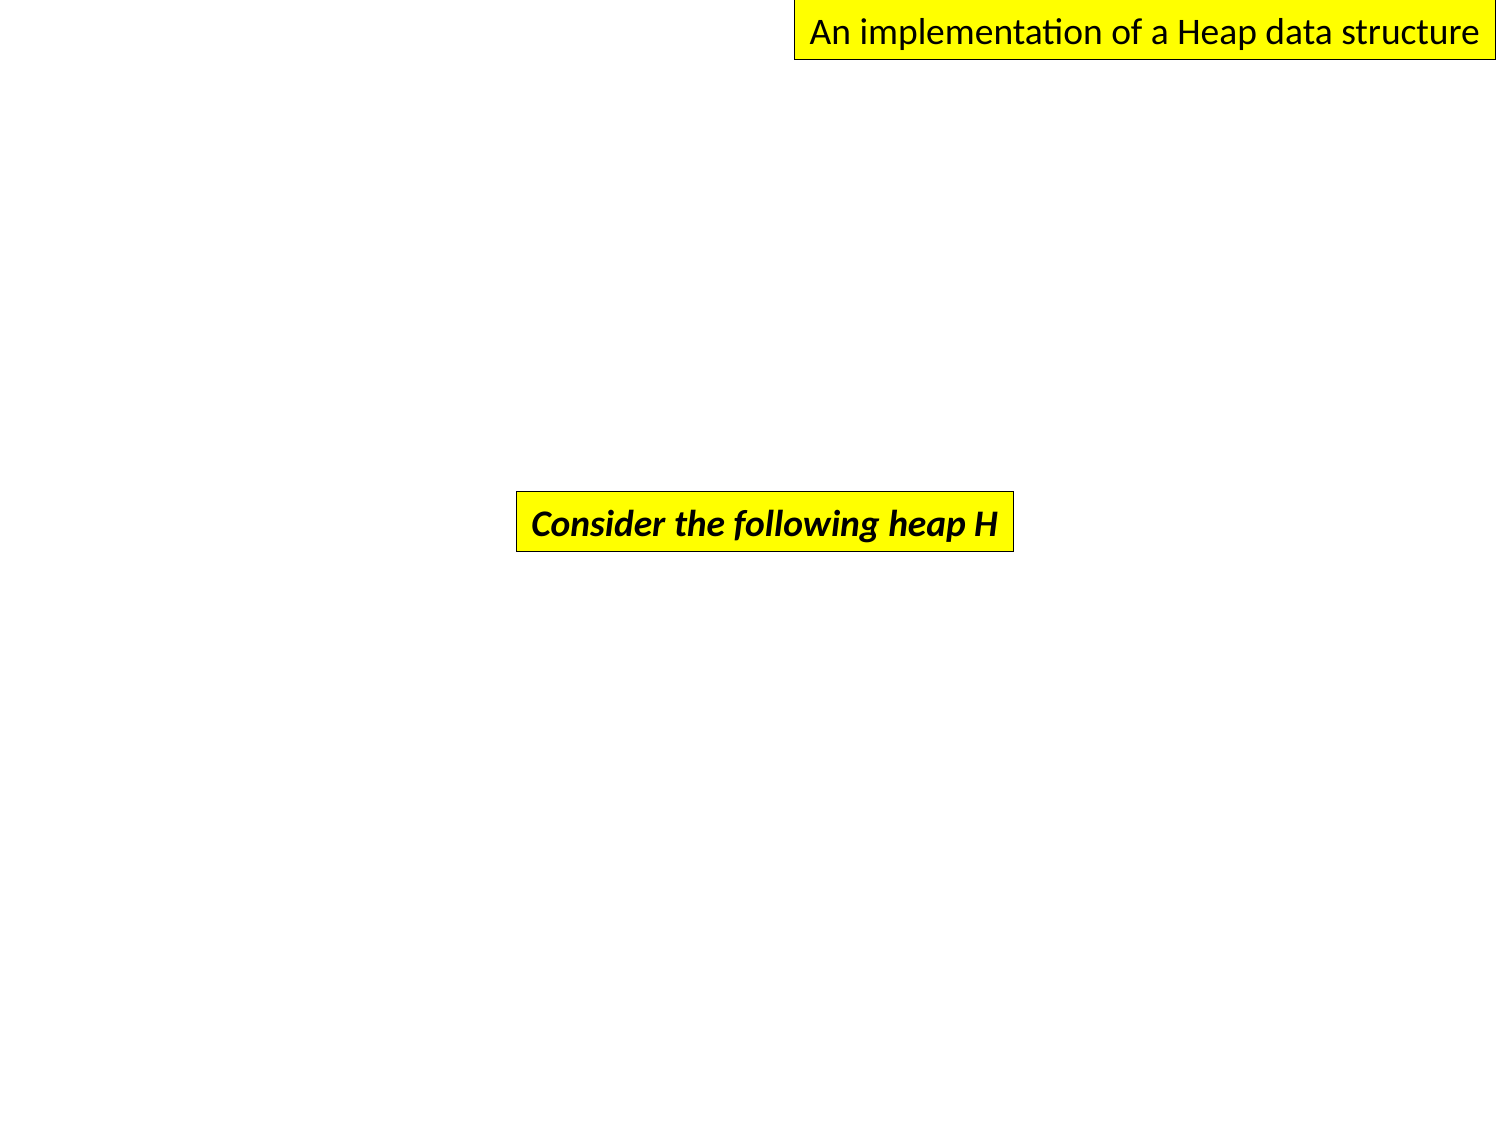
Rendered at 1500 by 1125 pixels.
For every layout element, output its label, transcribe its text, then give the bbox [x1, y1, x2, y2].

text_box An implementation of a Heap data structure [794, 0, 1496, 60]
text_box Consider the following heap H [516, 491, 1014, 552]
